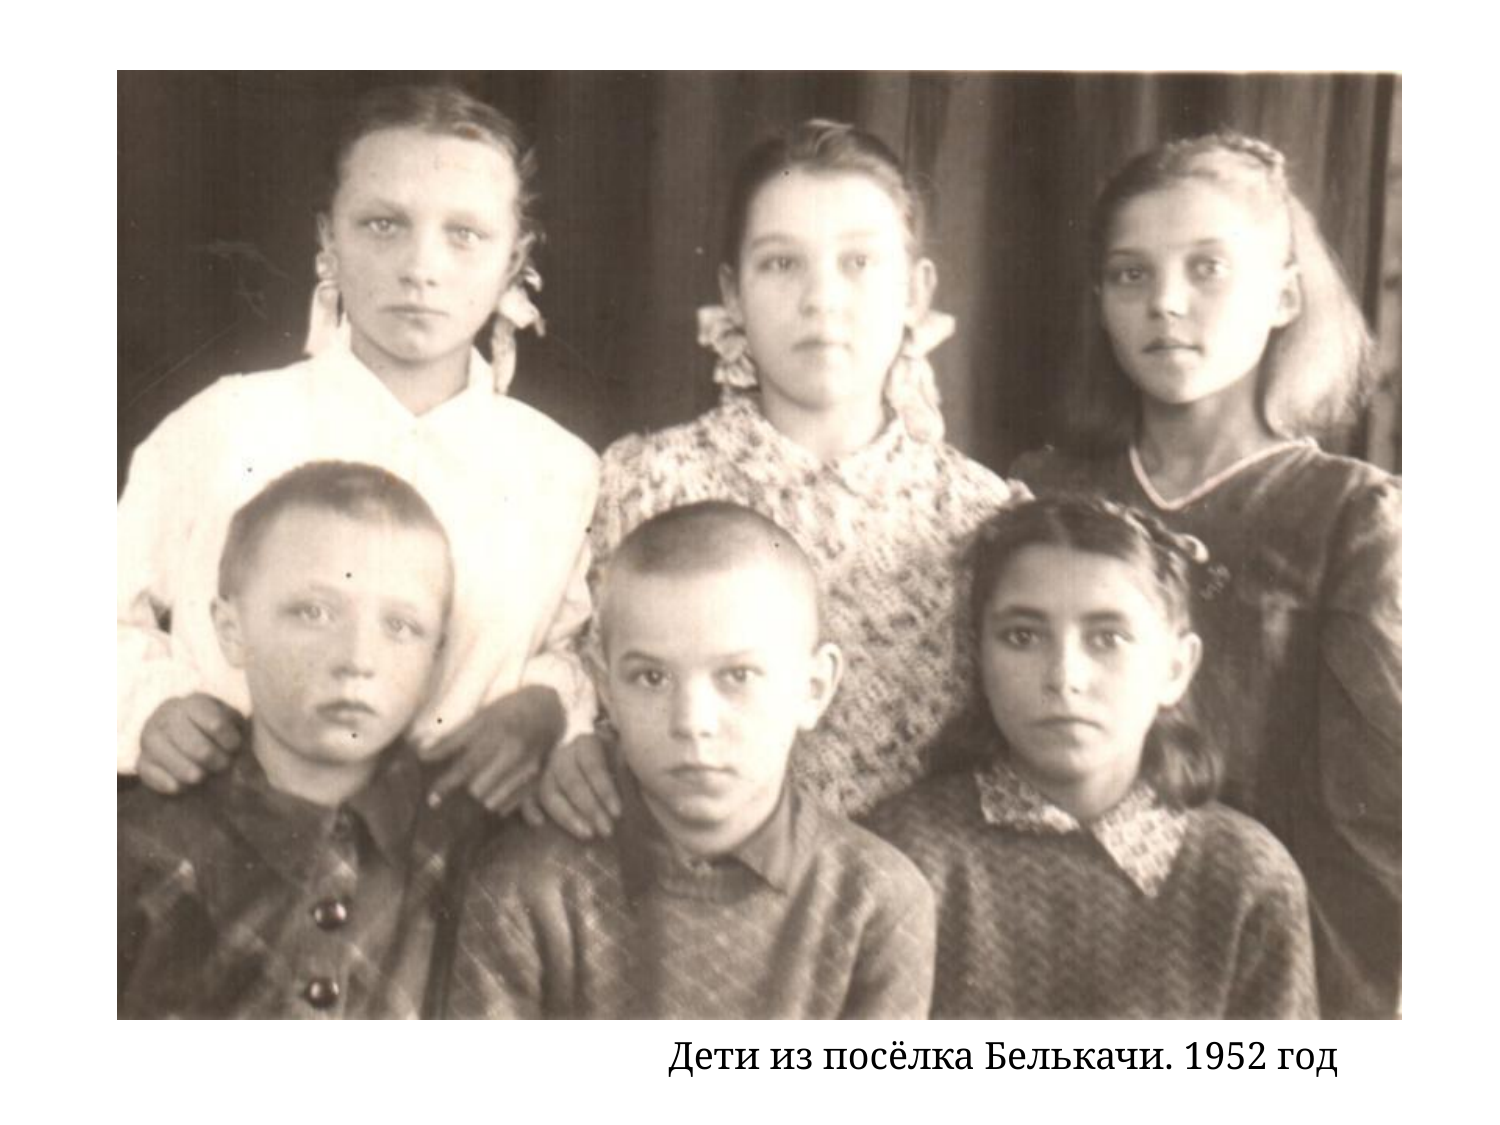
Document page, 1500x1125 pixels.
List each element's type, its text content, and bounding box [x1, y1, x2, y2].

picture [116, 70, 1402, 1020]
text_box Дети из посёлка Белькачи. 1952 год [608, 1029, 1399, 1085]
